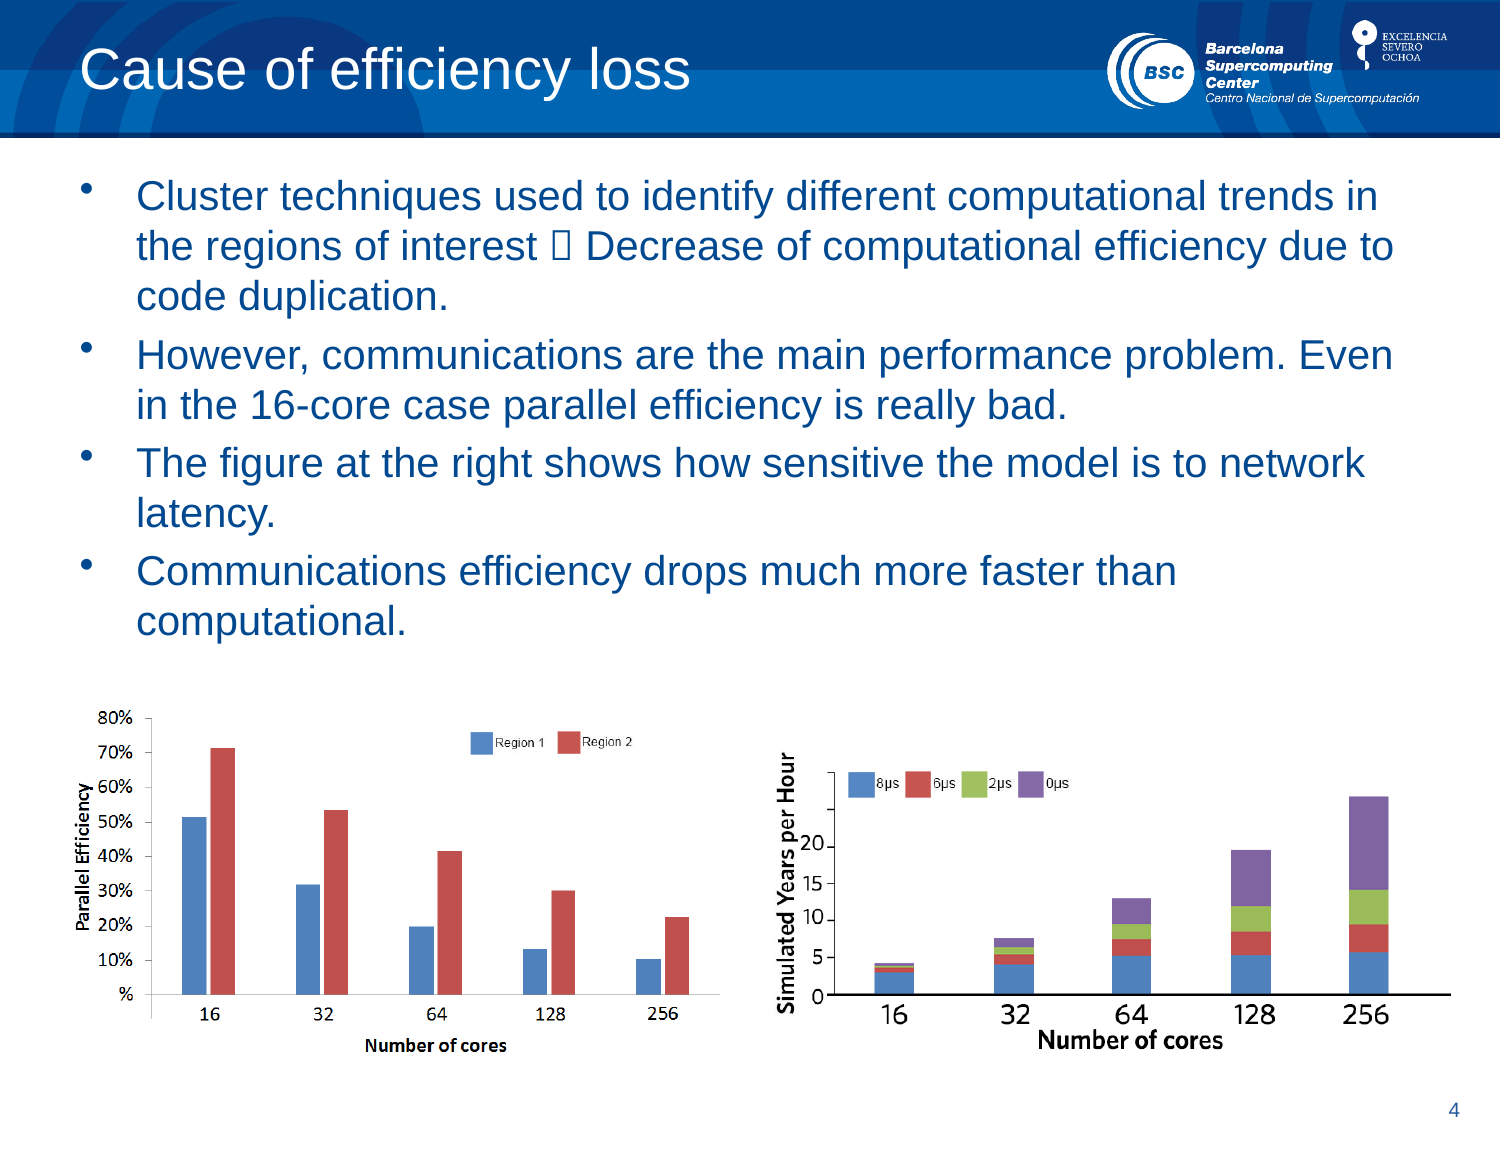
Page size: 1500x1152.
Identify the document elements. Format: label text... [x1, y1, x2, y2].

picture [761, 745, 1462, 1056]
picture [0, 0, 1500, 138]
title Cause of efficiency loss [65, 23, 1081, 138]
picture [64, 683, 727, 1073]
list Cluster techniques used to identify different computational trends in the regions of interest  Decrease of computational efficiency due to code duplication. However, communications are the main performance problem. Even in the 16-core case parallel efficiency is really bad. The figure at the right shows how sensitive the model is to network latency. Communications efficiency drops much more faster than computational. [64, 161, 1432, 607]
